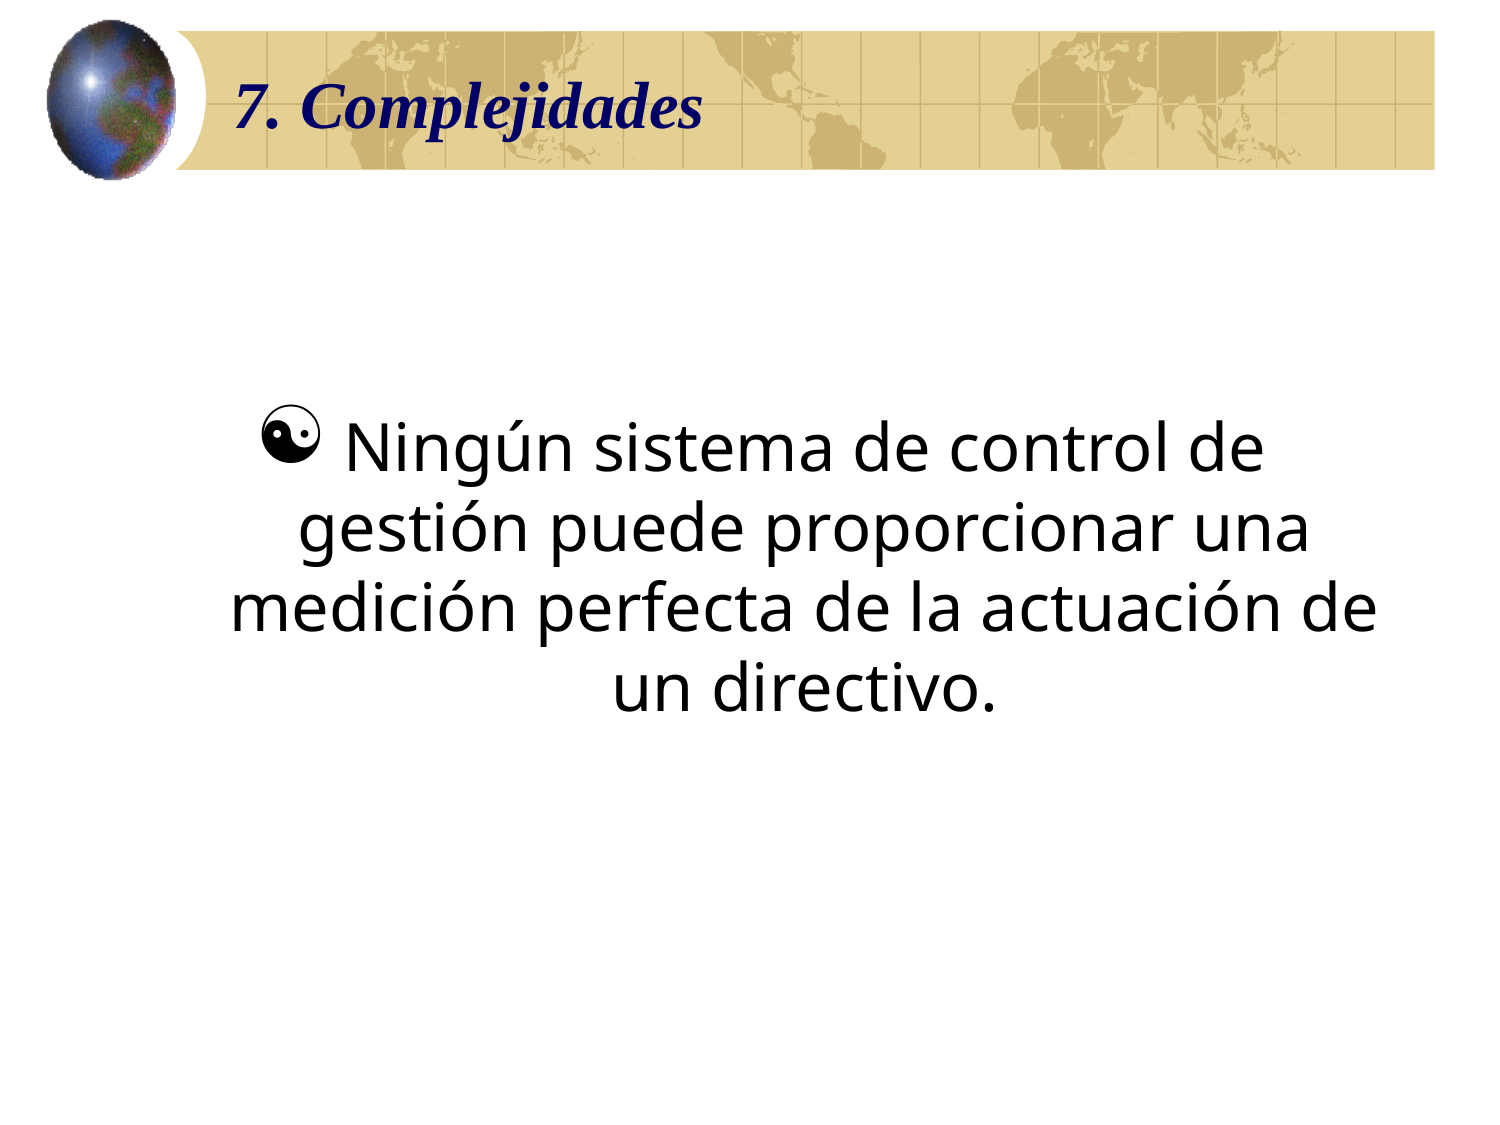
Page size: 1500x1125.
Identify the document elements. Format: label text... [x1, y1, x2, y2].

list Ningún sistema de control de gestión puede proporcionar una medición perfecta de la actuación de un directivo. [123, 396, 1400, 764]
title 7. Complejidades [218, 77, 1448, 126]
picture [42, 14, 190, 185]
